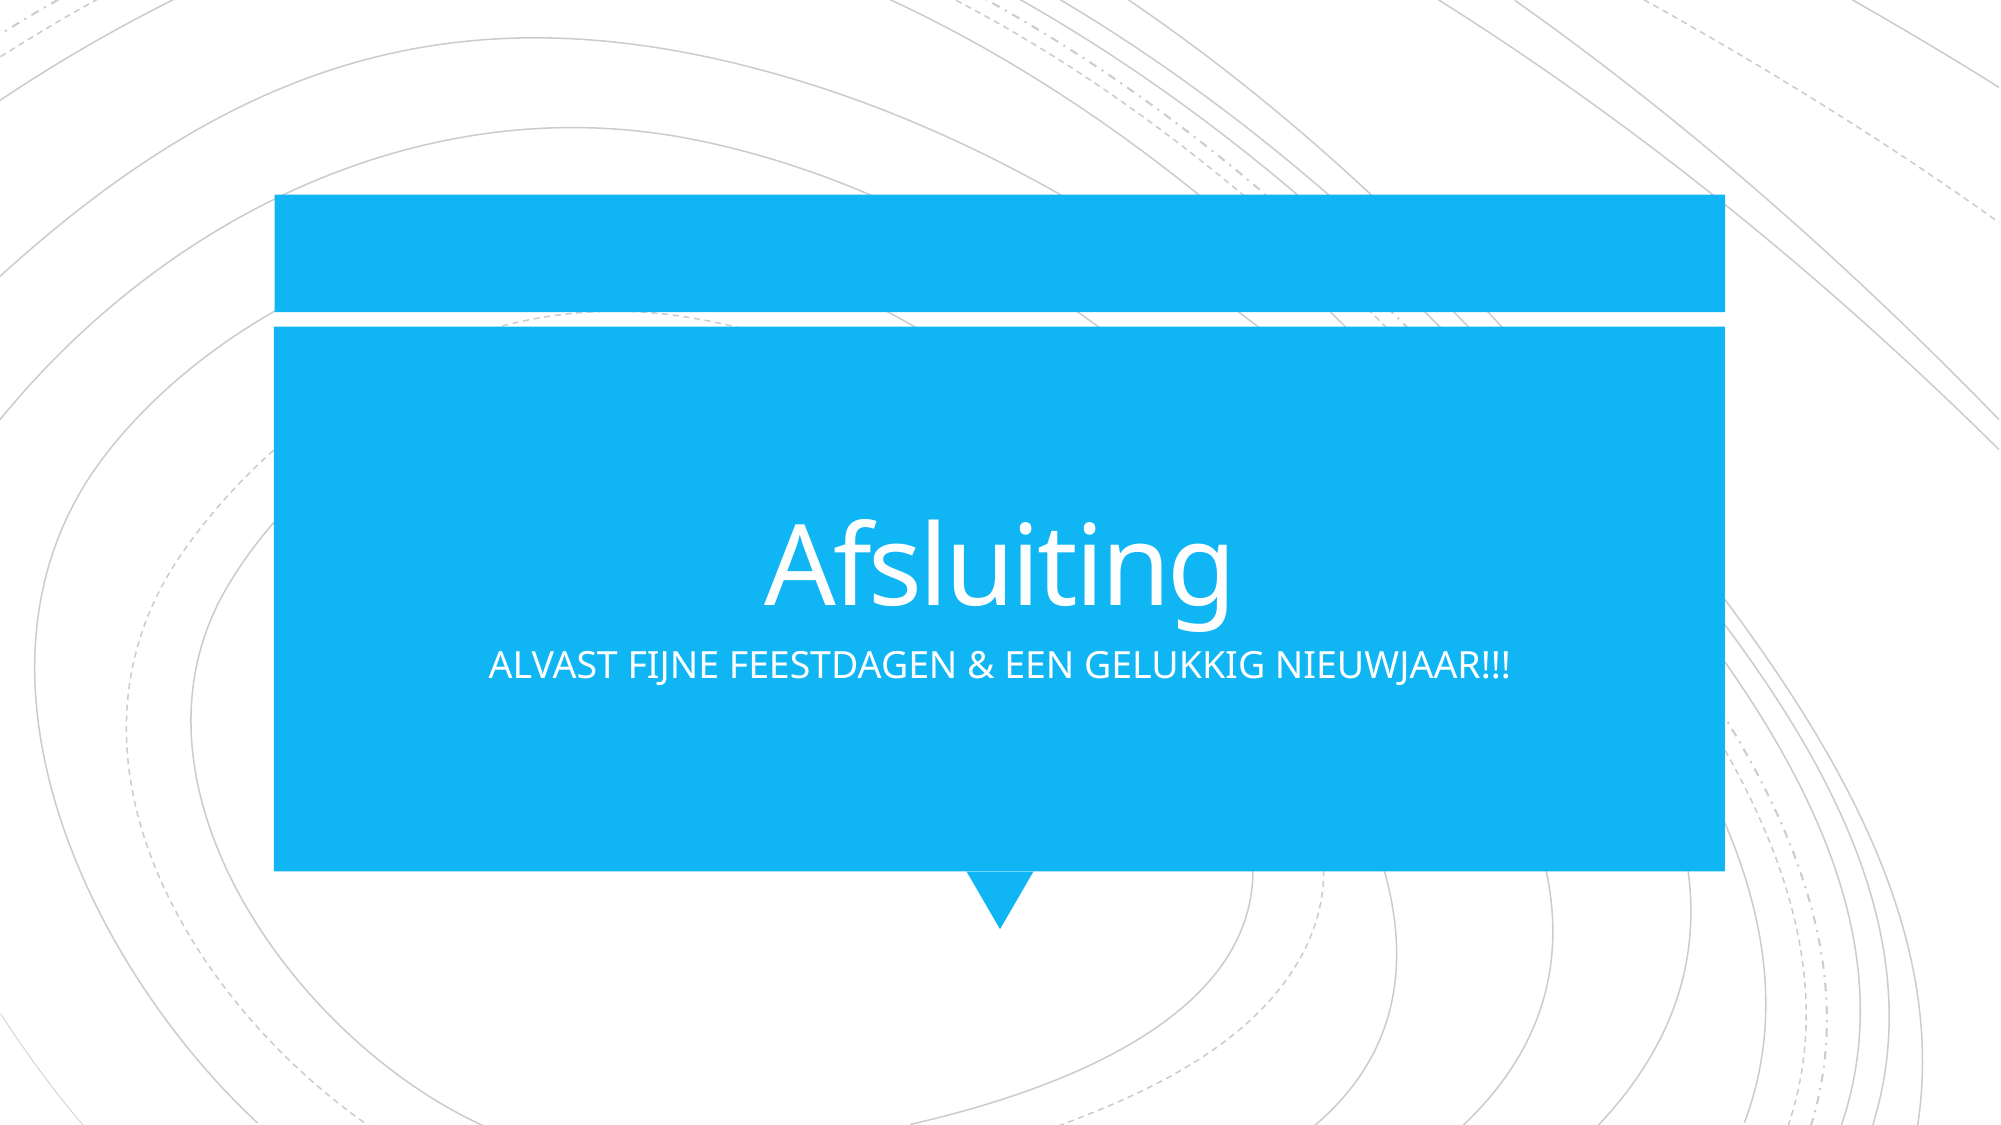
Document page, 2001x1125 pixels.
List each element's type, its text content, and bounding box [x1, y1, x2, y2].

subtitle ALVAST FIJNE FEESTDAGEN & EEN GELUKKIG NIEUWJAAR!!! [288, 640, 1712, 858]
title Afsluiting [288, 340, 1713, 628]
